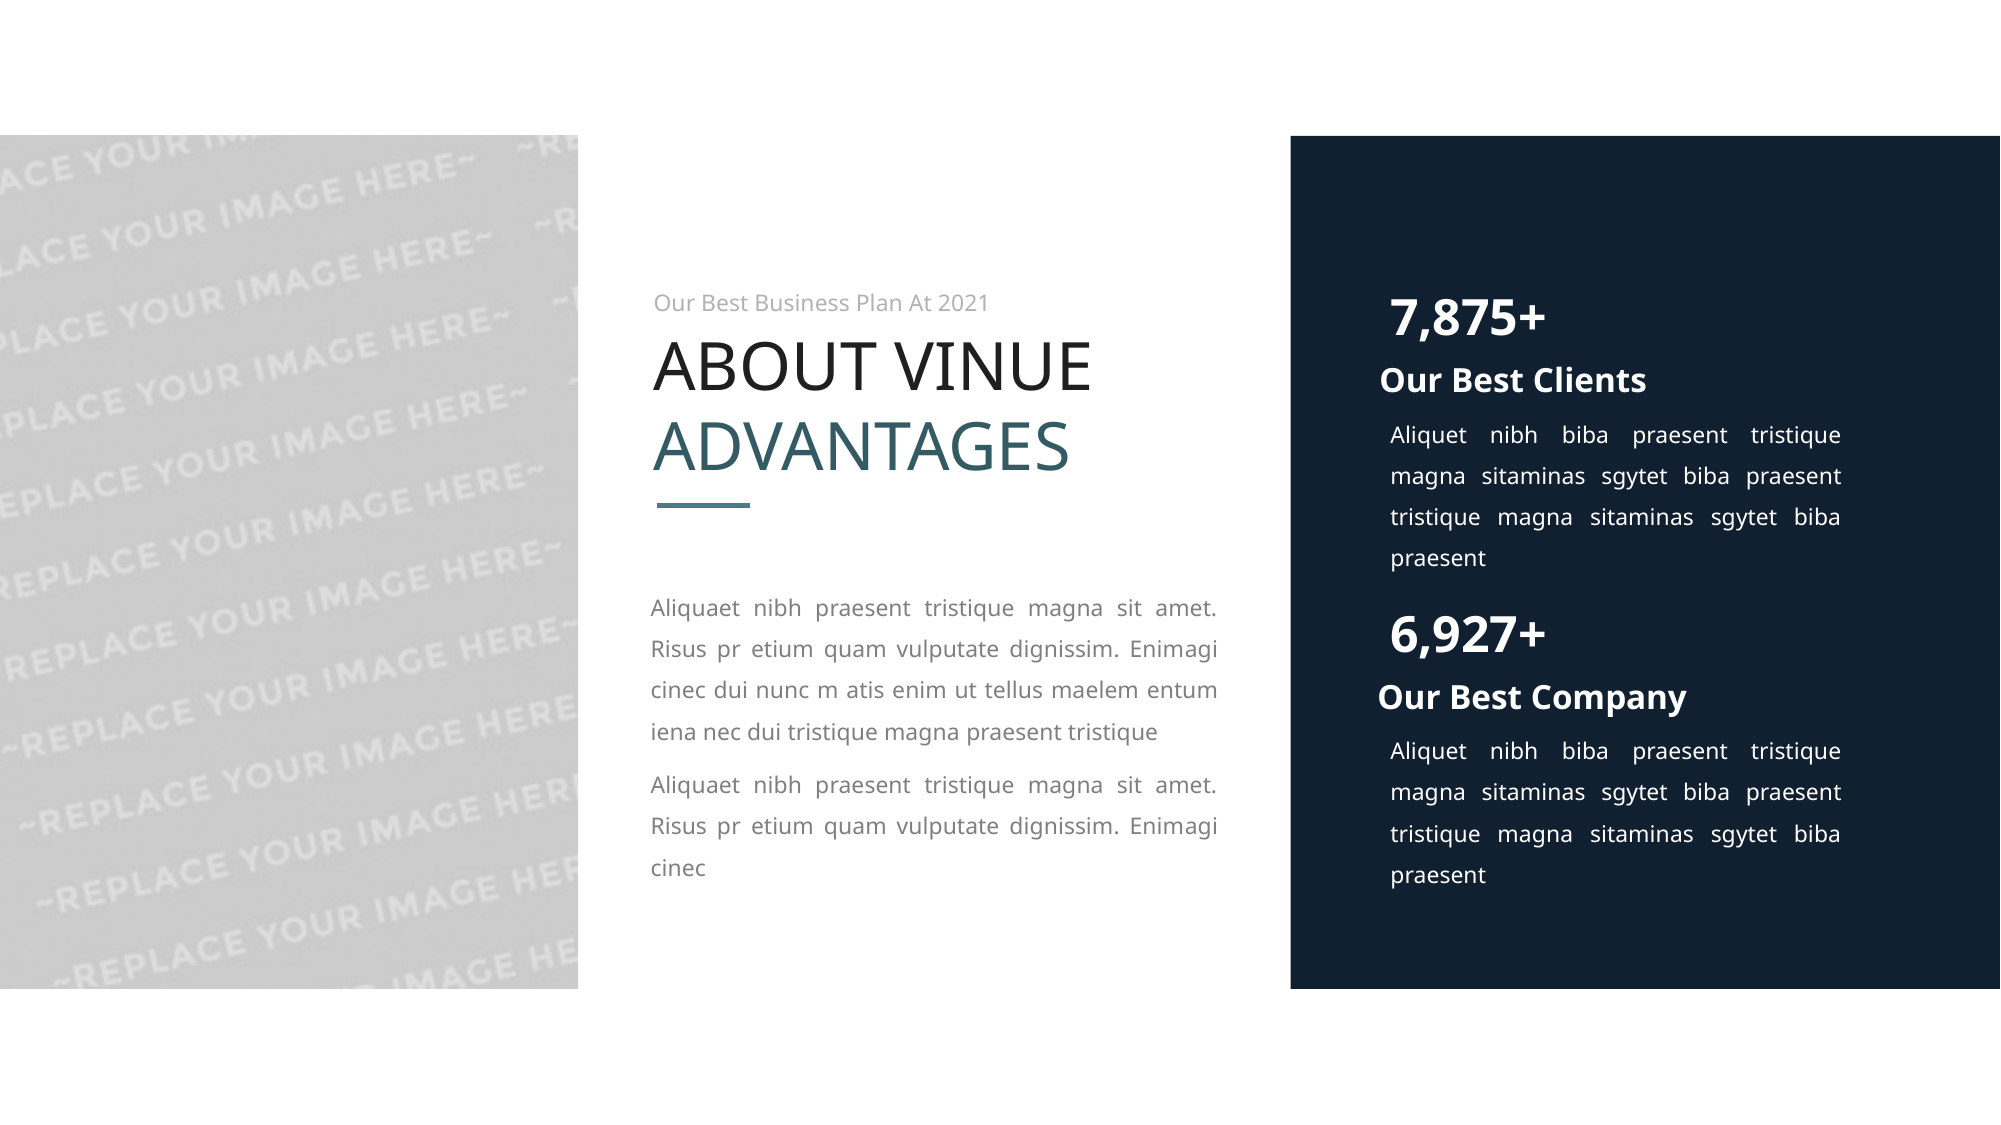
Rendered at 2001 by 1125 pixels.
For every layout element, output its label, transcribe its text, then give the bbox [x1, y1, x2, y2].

text_box Our Best Company [1362, 668, 1702, 724]
text_box 7,875+ [1375, 278, 1562, 352]
text_box Aliquaet nibh praesent tristique magna sit amet. Risus pr etium quam vulputate dignissim. Enimagi cinec [635, 749, 1233, 888]
text_box 6,927+ [1375, 594, 1562, 668]
text_box Our Best Clients [1364, 352, 1663, 407]
text_box Our Best Business Plan At 2021 [638, 281, 1006, 324]
text_box Aliquet nibh biba praesent tristique magna sitaminas sgytet biba praesent tristique magna sitaminas sgytet biba praesent [1375, 715, 1857, 896]
text_box Aliquaet nibh praesent tristique magna sit amet. Risus pr etium quam vulputate dignissim. Enimagi cinec dui nunc m atis enim ut tellus maelem entum iena nec dui tristique magna praesent tristique [635, 572, 1233, 749]
picture [0, 135, 579, 989]
text_box [1290, 135, 2000, 990]
text_box Aliquet nibh biba praesent tristique magna sitaminas sgytet biba praesent tristique magna sitaminas sgytet biba praesent [1375, 399, 1857, 579]
text_box ABOUT VINUE ADVANTAGES [638, 316, 1201, 491]
